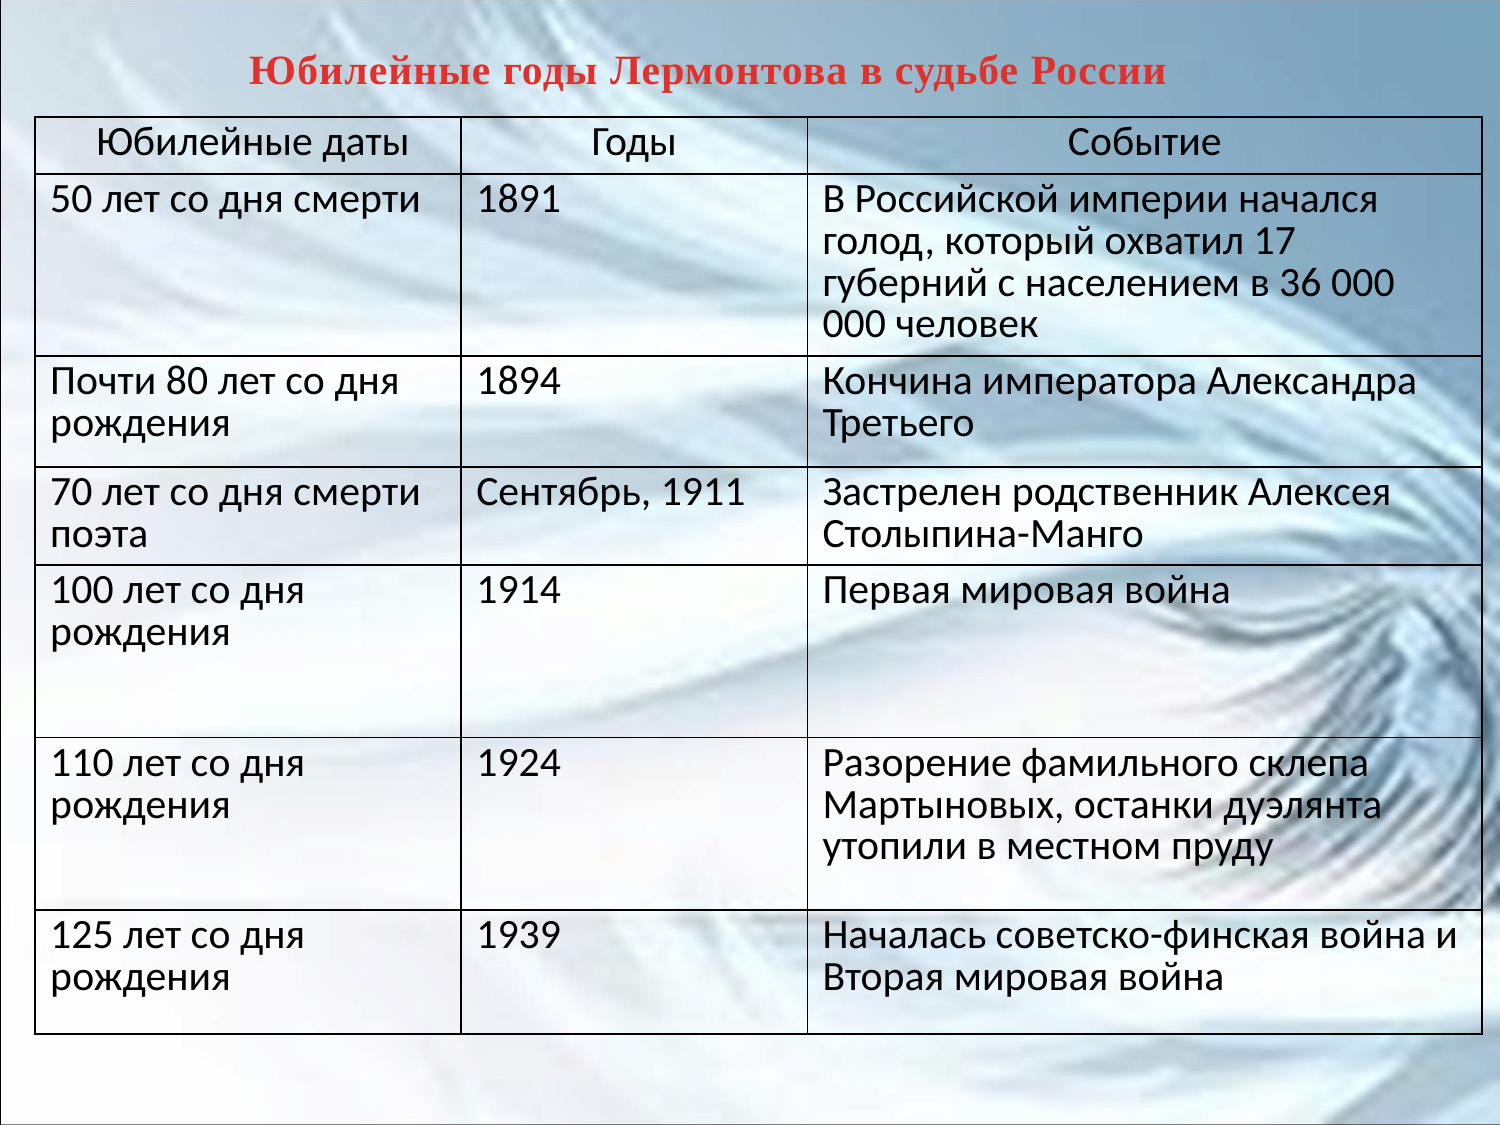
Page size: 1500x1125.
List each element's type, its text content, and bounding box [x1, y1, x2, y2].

table_cell Кончина императора Александра Третьего [808, 357, 1481, 466]
picture [0, 0, 1500, 1125]
table_cell В Российской империи начался голод, который охватил 17 губерний с населением в 36 000 000 человек [808, 175, 1481, 355]
table_cell 1891 [462, 175, 807, 355]
table_cell Сентябрь, 1911 [462, 468, 807, 564]
table_cell 1924 [462, 738, 807, 909]
table_cell Первая мировая война [808, 566, 1481, 737]
table_cell Застрелен родственник Алексея Столыпина-Манго [808, 468, 1481, 564]
table_cell 50 лет со дня смерти [36, 175, 460, 355]
table_cell 70 лет со дня смерти поэта [36, 468, 460, 564]
table_cell 100 лет со дня рождения [36, 566, 460, 737]
table_cell 1939 [462, 911, 807, 1033]
table_cell 110 лет со дня рождения [36, 738, 460, 909]
table_cell Началась советско-финская война и Вторая мировая война [808, 911, 1481, 1033]
table_cell Разорение фамильного склепа Мартыновых, останки дуэлянта утопили в местном пруду [808, 738, 1481, 909]
table_cell 1914 [462, 566, 807, 737]
table_header Юбилейные даты [36, 118, 460, 173]
table_cell 125 лет со дня рождения [36, 911, 460, 1033]
table_header Годы [462, 118, 807, 173]
table_cell Почти 80 лет со дня рождения [36, 357, 460, 466]
text_box Юбилейные годы Лермонтова в судьбе России [234, 35, 1289, 100]
table_header Событие [808, 118, 1481, 173]
table_cell 1894 [462, 357, 807, 466]
